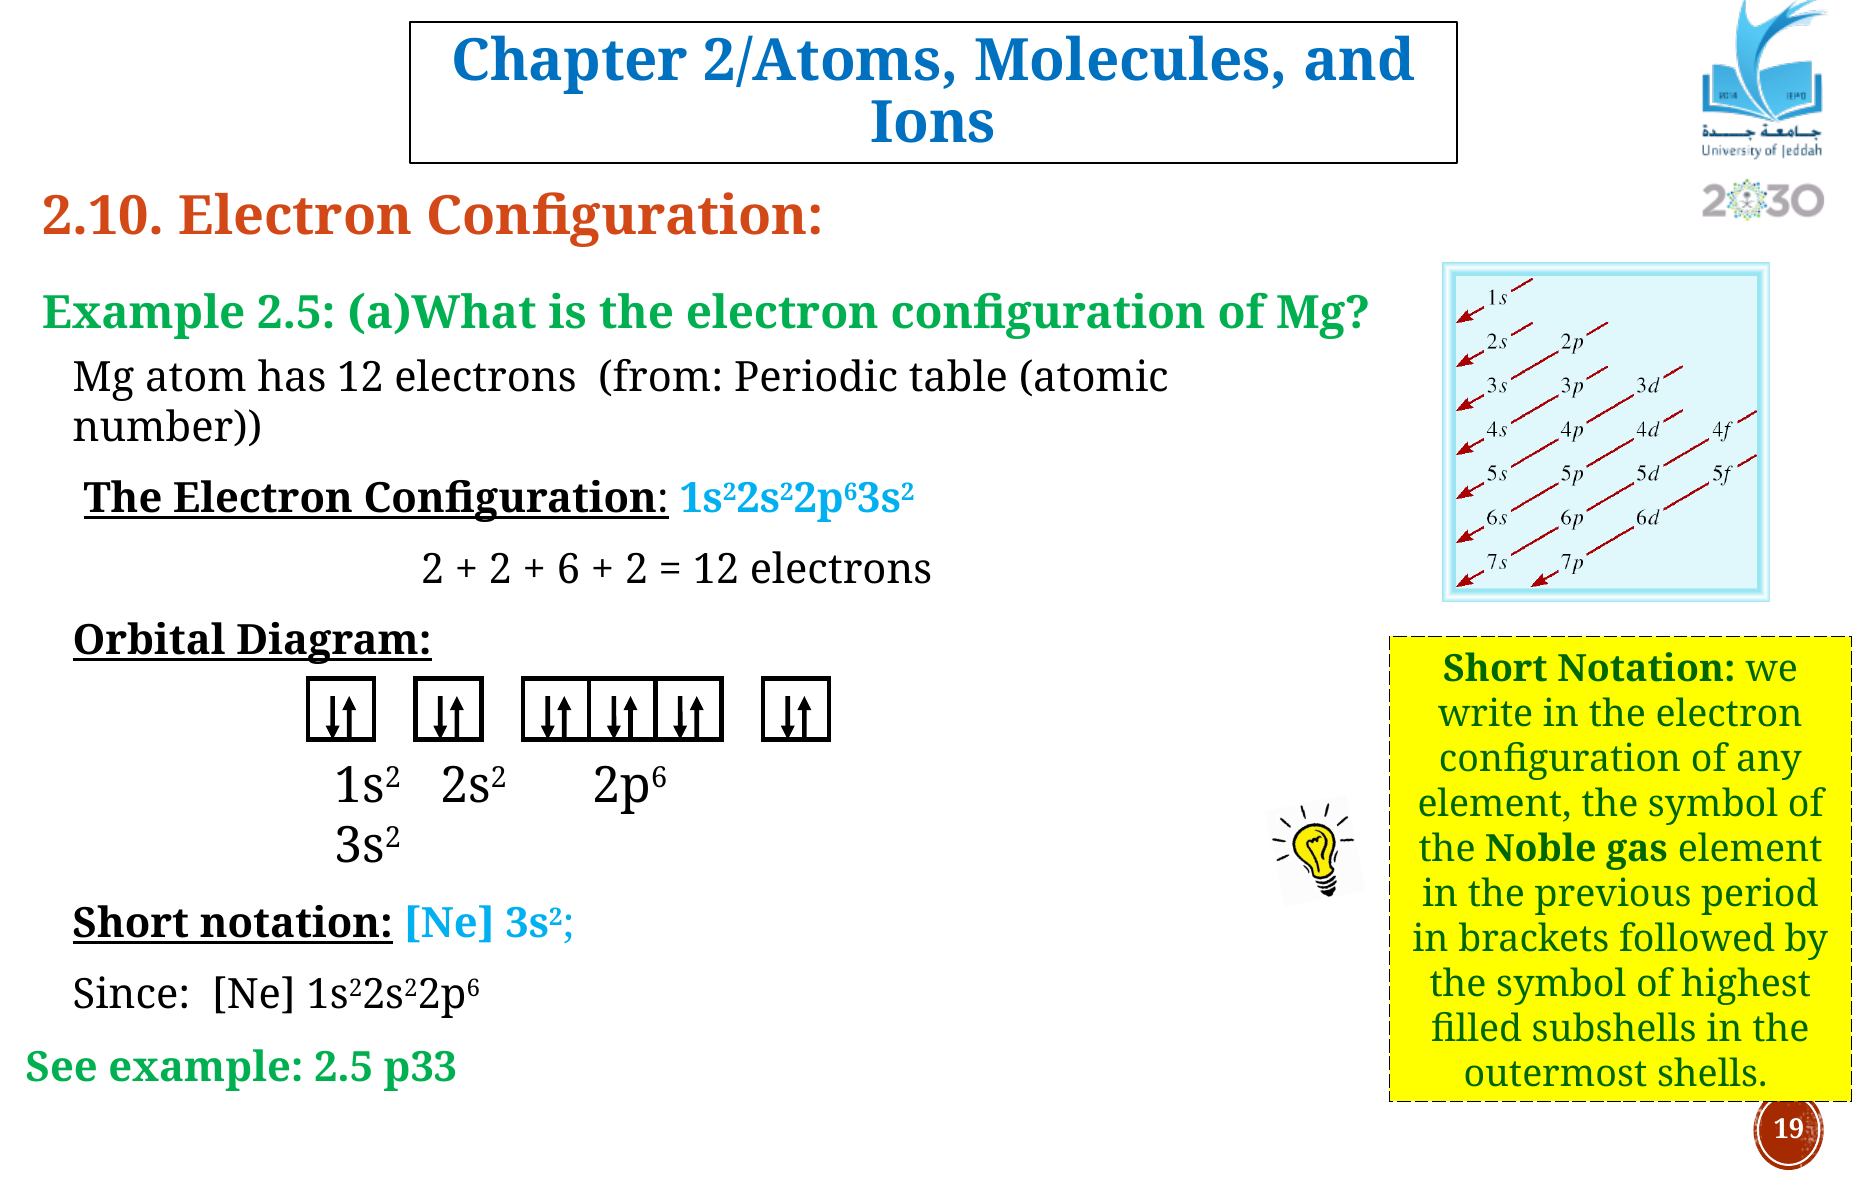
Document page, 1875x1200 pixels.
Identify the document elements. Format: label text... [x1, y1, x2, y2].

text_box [309, 679, 869, 816]
text_box Mg atom has 12 electrons (from: Periodic table (atomic number)) The Electron Configuration: 1s22s22p63s2 2 + 2 + 6 + 2 = 12 electrons Orbital Diagram: Short notation: [Ne] 3s2; Since: [Ne] 1s22s22p6 [57, 342, 1295, 1025]
text_box See example: 2.5 p33 [10, 1032, 473, 1098]
text_box Short Notation: we write in the electron configuration of any element, the symbol of the Noble gas element in the previous period in brackets followed by the symbol of highest filled subshells in the outermost shells. [1389, 636, 1852, 1102]
picture [1441, 261, 1770, 602]
slide_number 19 [1739, 1097, 1838, 1162]
picture [1265, 795, 1365, 906]
text_box 2.10. Electron Configuration: [26, 173, 1150, 254]
picture [1681, 0, 1846, 227]
text_box Example 2.5: (a)What is the electron configuration of Mg? [27, 275, 1441, 346]
text_box Chapter 2/Atoms, Molecules, and Ions [409, 21, 1458, 164]
